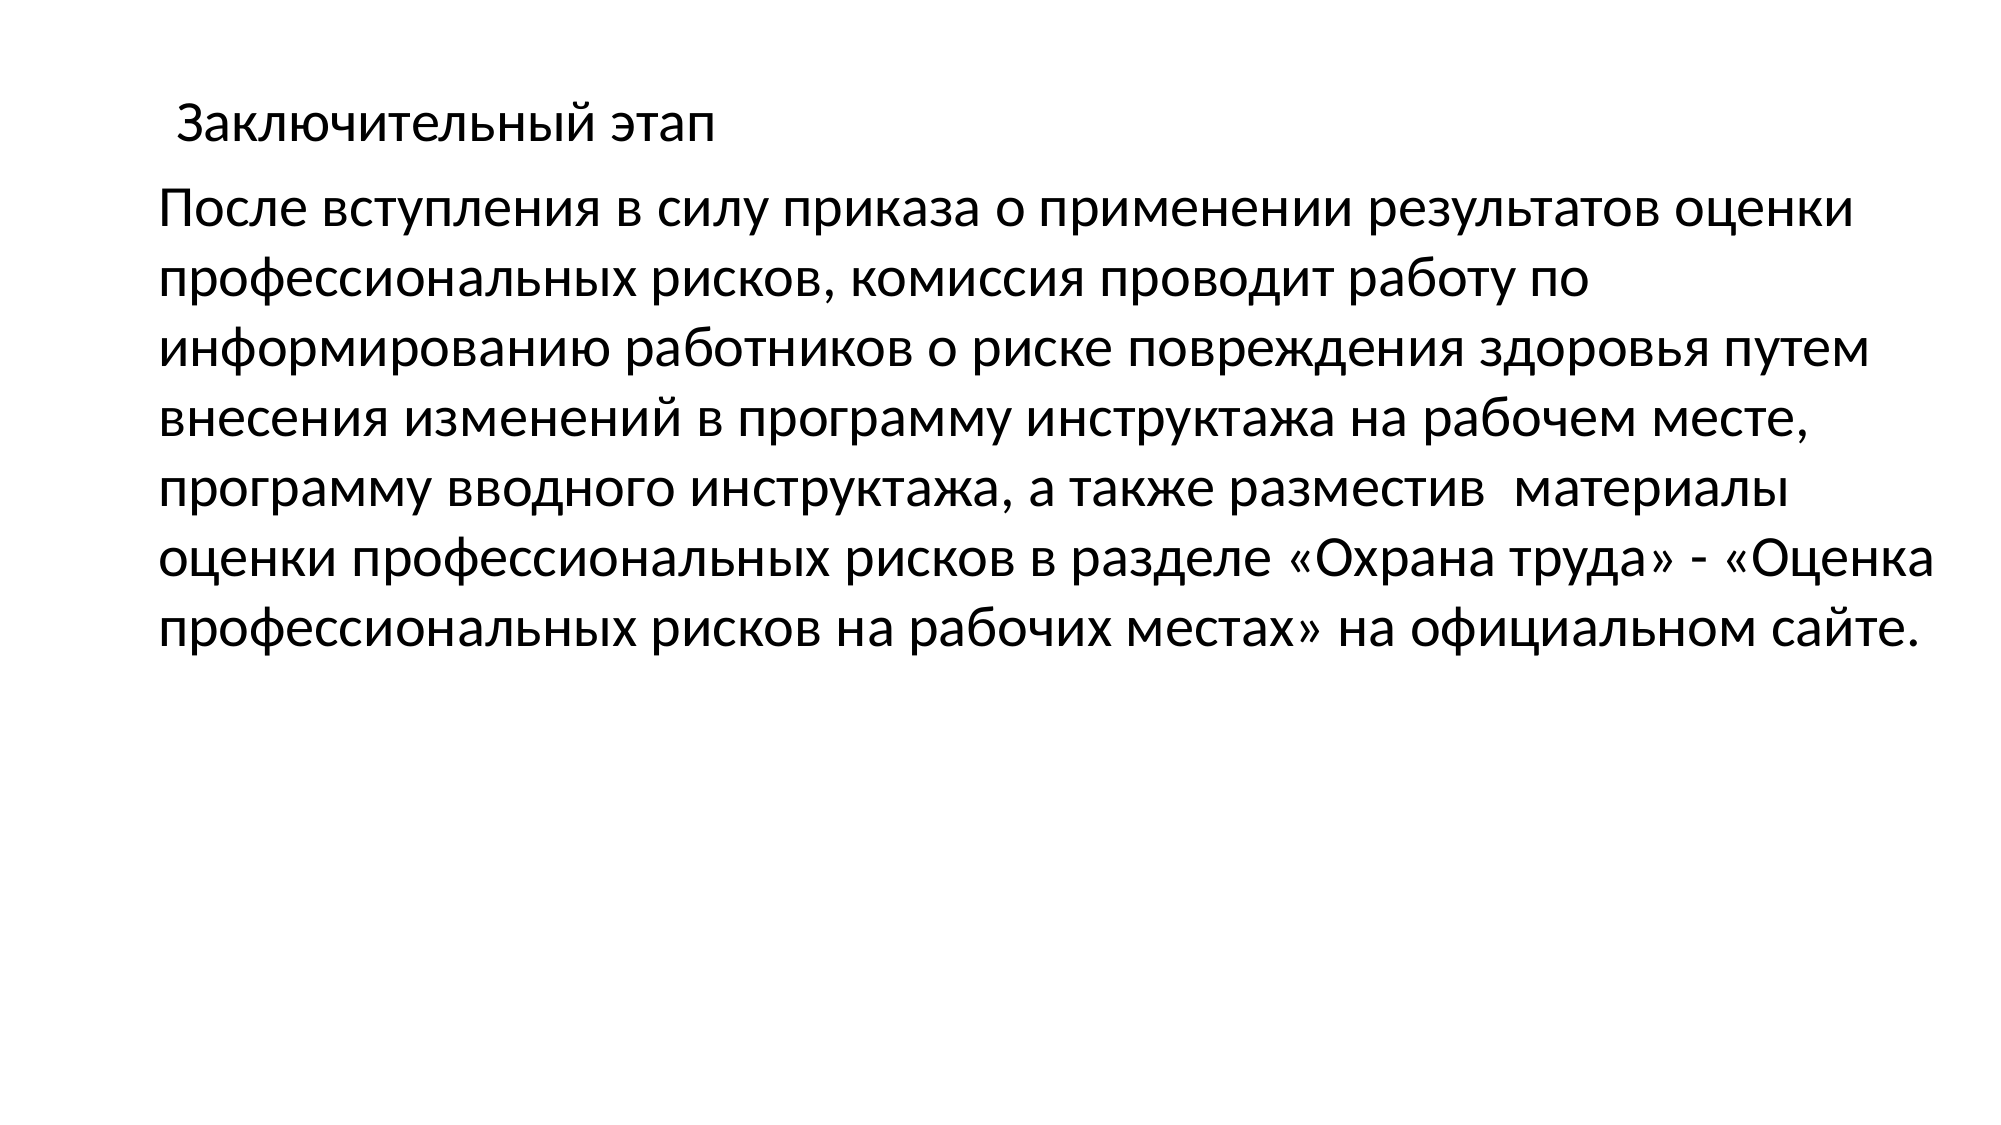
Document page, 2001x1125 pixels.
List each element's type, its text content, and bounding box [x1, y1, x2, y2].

text_box После вступления в силу приказа о применении результатов оценки профессиональных рисков, комиссия проводит работу по информированию работников о риске повреждения здоровья путем внесения изменений в программу инструктажа на рабочем месте, программу вводного инструктажа, а также разместив материалы оценки профессиональных рисков в разделе «Охрана труда» - «Оценка профессиональных рисков на рабочих местах» на официальном сайте. [143, 161, 1952, 946]
text_box Заключительный этап [161, 75, 1587, 160]
